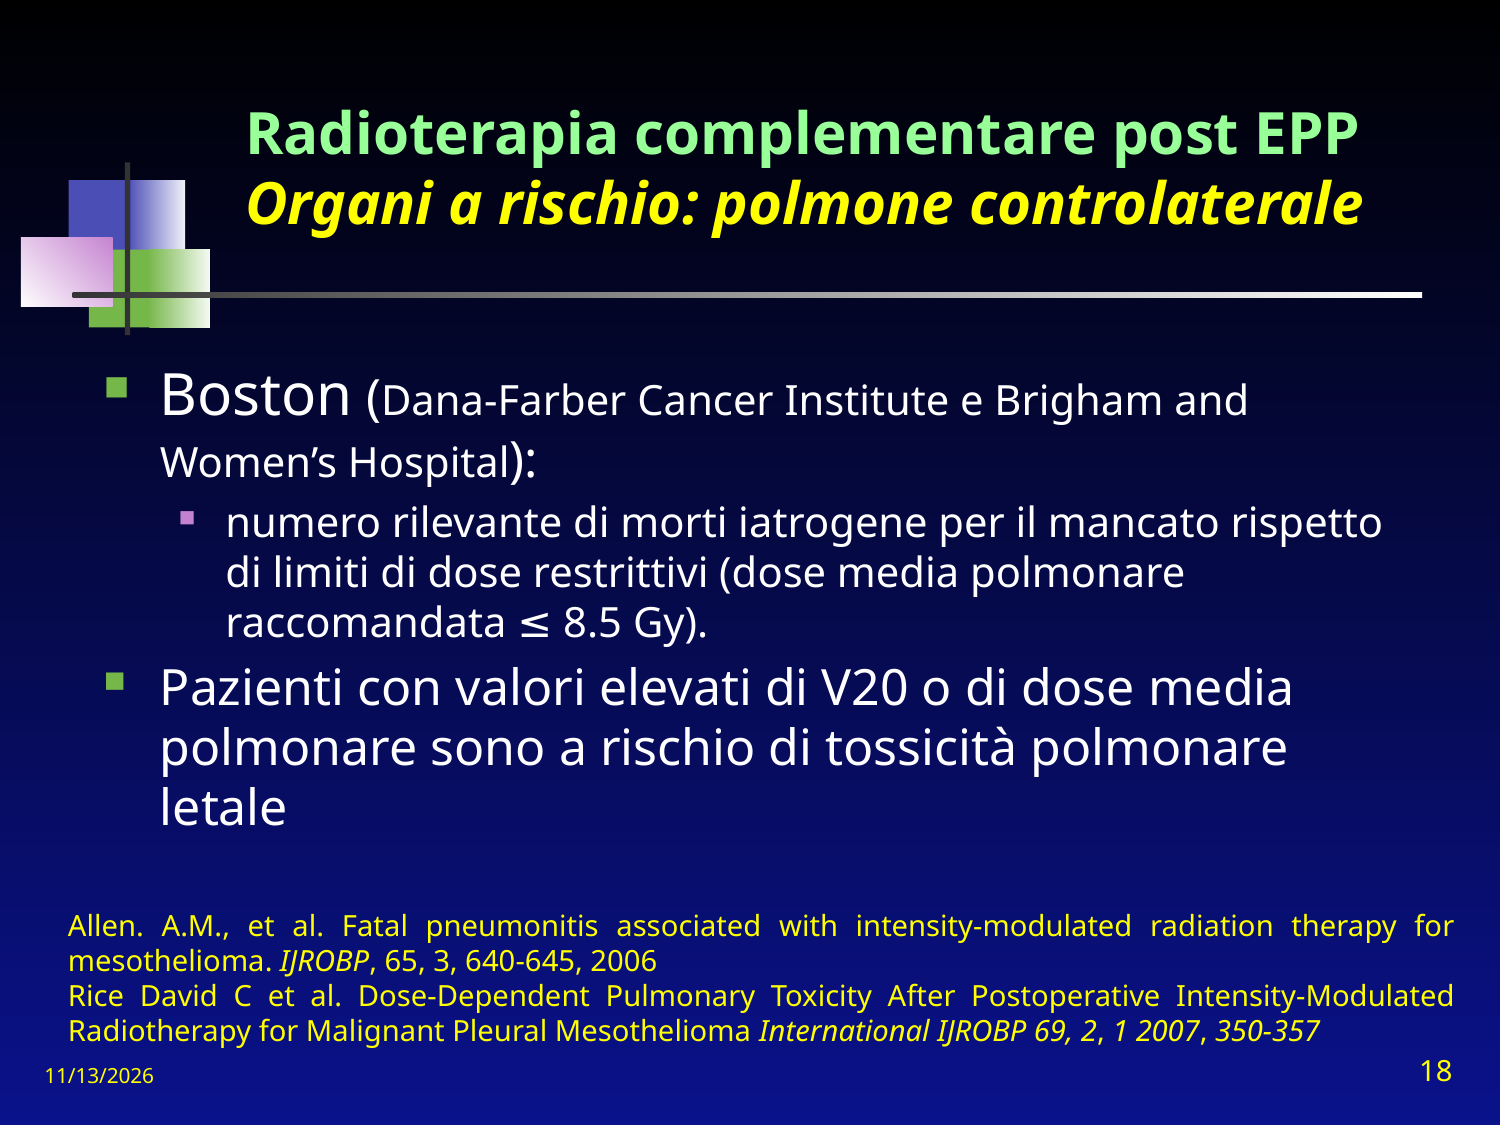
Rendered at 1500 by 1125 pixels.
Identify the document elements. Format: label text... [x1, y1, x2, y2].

text_box Allen. A.M., et al. Fatal pneumonitis associated with intensity-modulated radiation therapy for mesothelioma. IJROBP, 65, 3, 640-645, 2006 Rice David C et al. Dose-Dependent Pulmonary Toxicity After Postoperative Intensity-Modulated Radiotherapy for Malignant Pleural Mesothelioma International IJROBP 69, 2, 1 2007, 350-357 [53, 900, 1471, 1055]
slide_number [29, 1022, 290, 1099]
footer [421, 1023, 1266, 1100]
list Boston (Dana-Farber Cancer Institute e Brigham and Women’s Hospital): numero rilevante di morti iatrogene per il mancato rispetto di limiti di dose restrittivi (dose media polmonare raccomandata ≤ 8.5 Gy). Pazienti con valori elevati di V20 o di dose media polmonare sono a rischio di tossicità polmonare letale [88, 349, 1439, 859]
title Radioterapia complementare post EPP Organi a rischio: polmone controlaterale [229, 34, 1468, 244]
slide_number 18 [1328, 1023, 1468, 1100]
